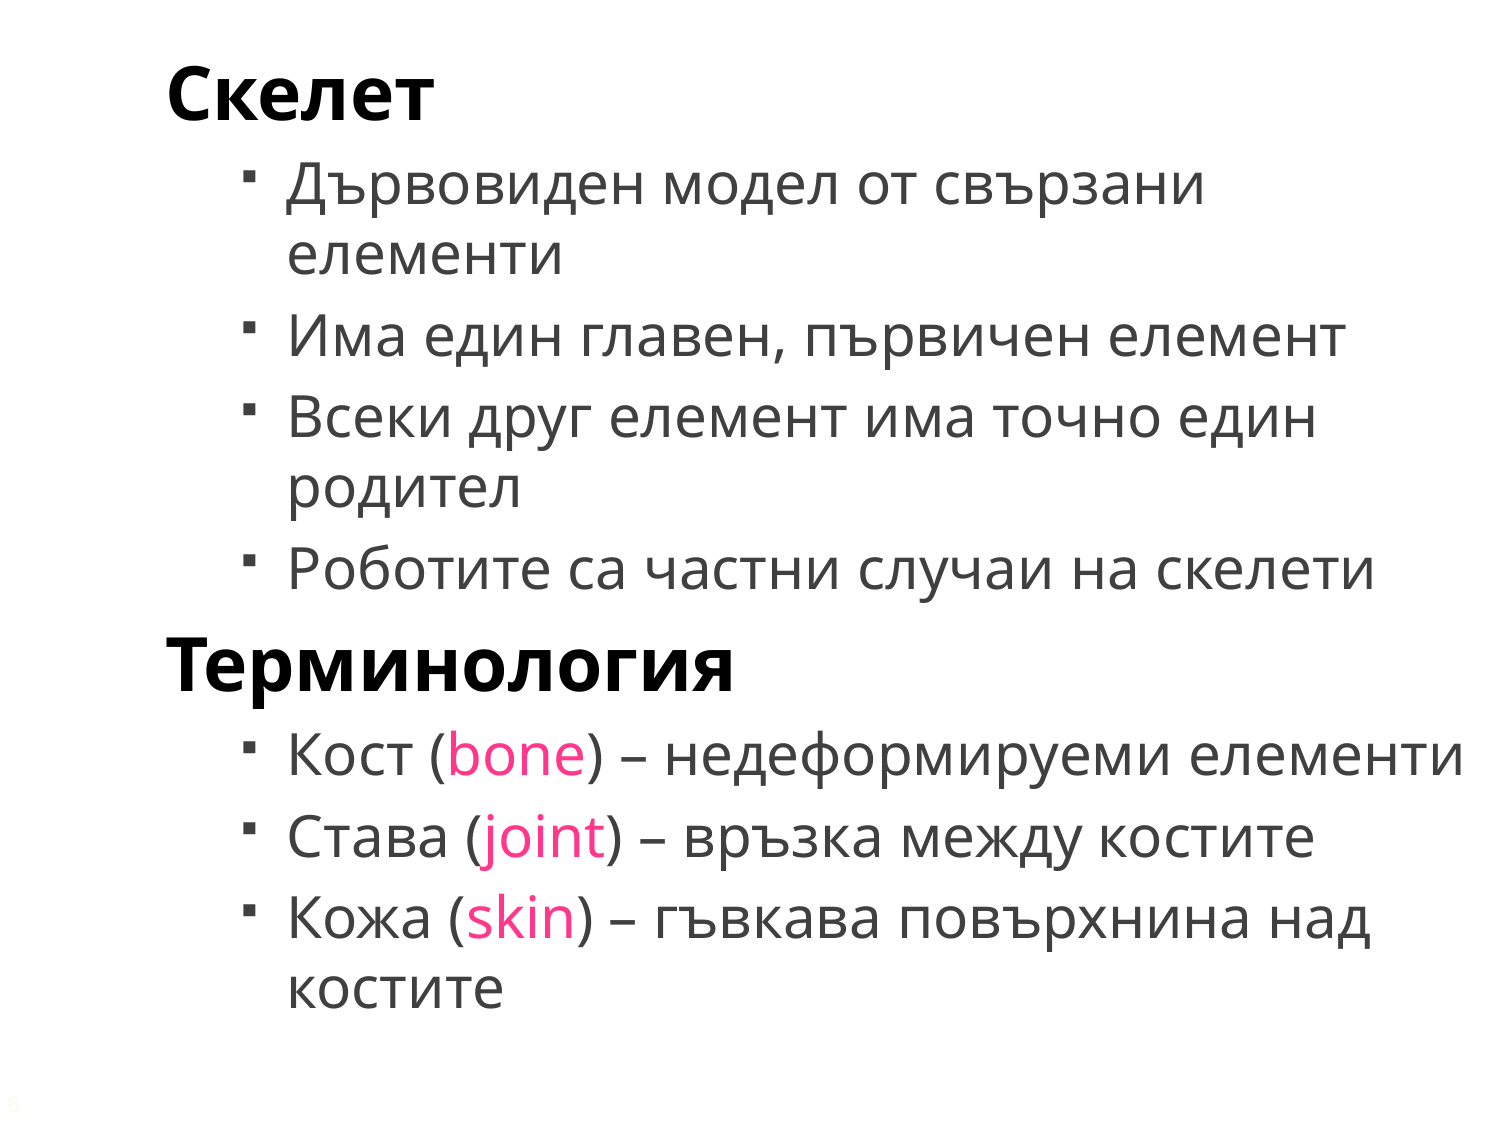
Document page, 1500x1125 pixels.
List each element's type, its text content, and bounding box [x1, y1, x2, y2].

list Скелет Дървовиден модел от свързани елементи Има един главен, първичен елемент Всеки друг елемент има точно един родител Роботите са частни случаи на скелети Терминология Кост (bone) – недеформируеми елементи Става (joint) – връзка между костите Кожа (skin) – гъвкава повърхнина над костите [150, 37, 1488, 1113]
